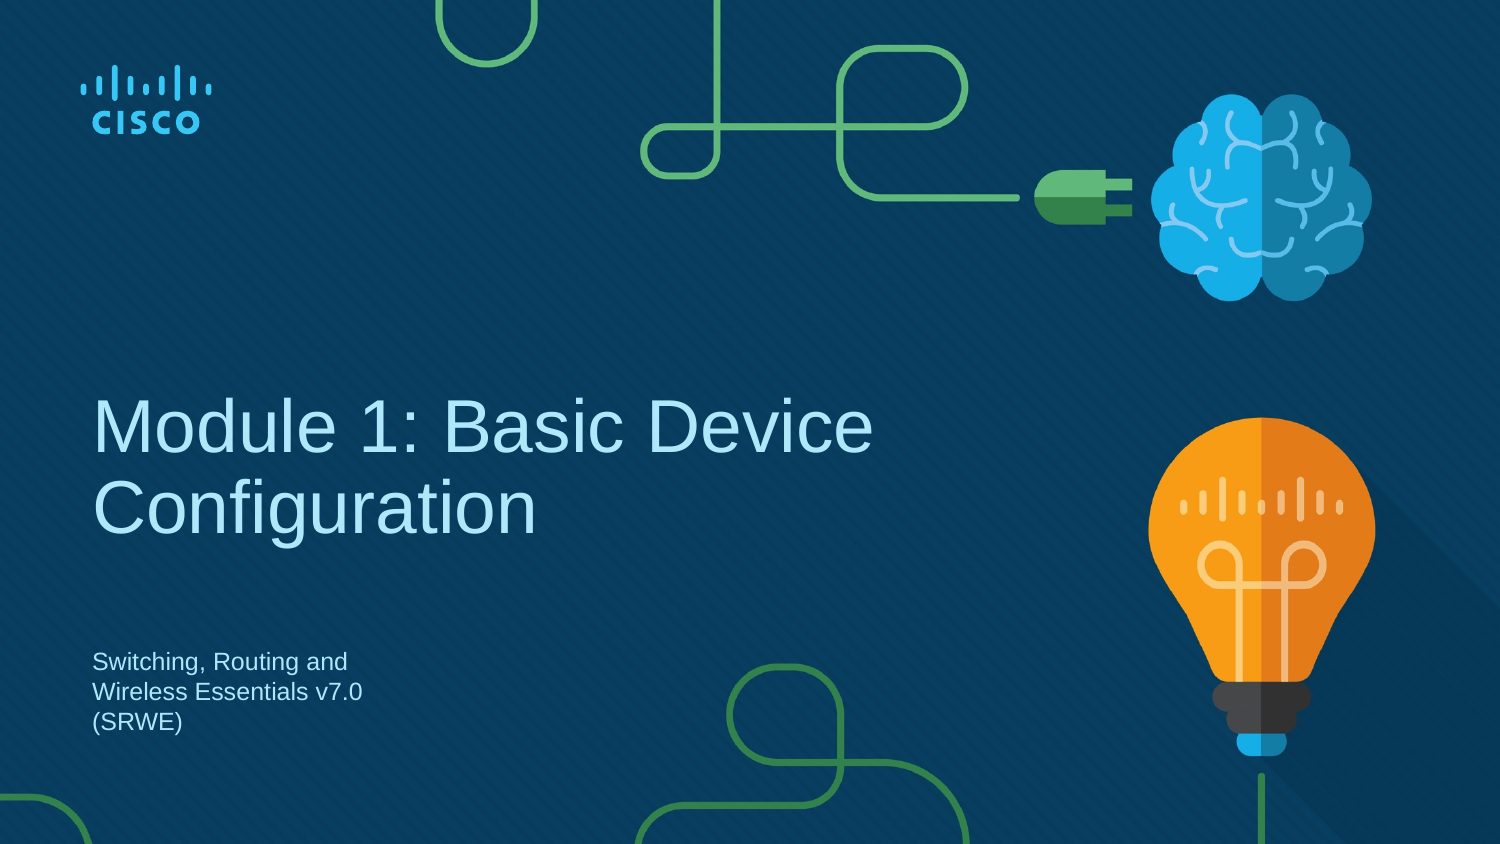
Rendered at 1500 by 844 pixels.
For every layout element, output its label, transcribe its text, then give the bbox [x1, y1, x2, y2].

picture [0, 0, 1500, 844]
subtitle Switching, Routing and Wireless Essentials v7.0 (SRWE) [77, 624, 466, 773]
title Module 1: Basic Device Configuration [77, 380, 1172, 558]
